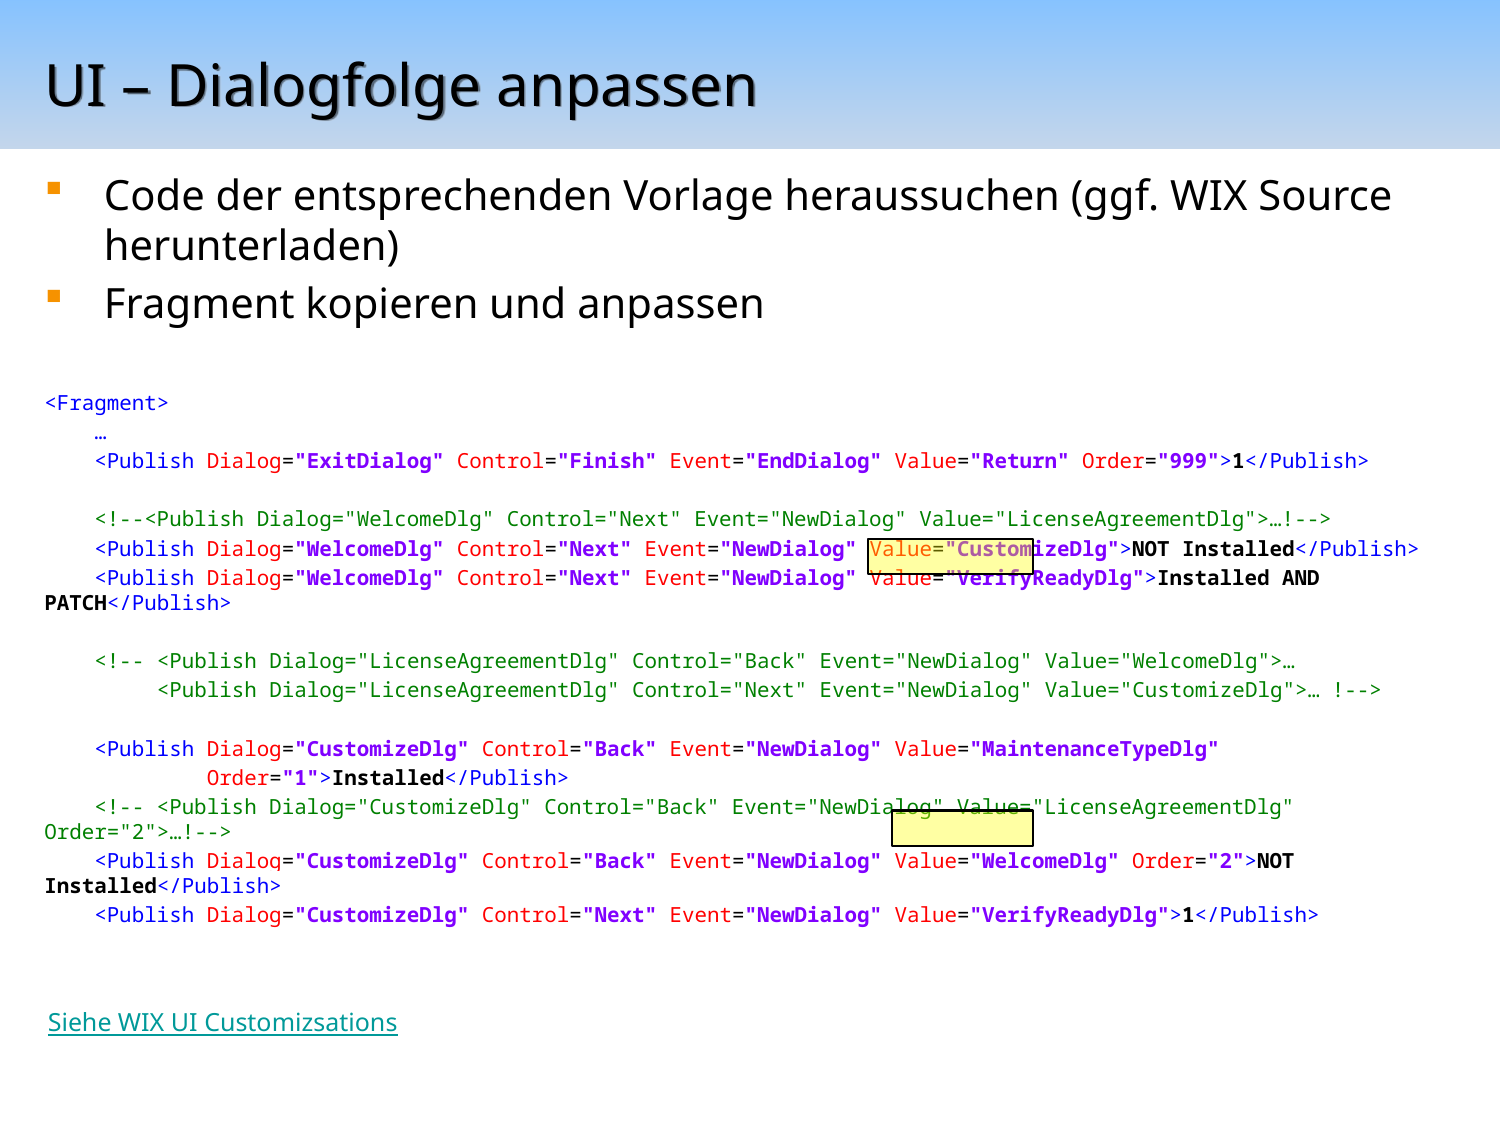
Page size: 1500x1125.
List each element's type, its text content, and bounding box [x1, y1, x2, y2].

list Code der entsprechenden Vorlage heraussuchen (ggf. WIX Source herunterladen) Fragment kopieren und anpassen <Fragment> … <Publish Dialog="ExitDialog" Control="Finish" Event="EndDialog" Value="Return" Order="999">1</Publish> <!--<Publish Dialog="WelcomeDlg" Control="Next" Event="NewDialog" Value="LicenseAgreementDlg">…!--> <Publish Dialog="WelcomeDlg" Control="Next" Event="NewDialog" Value="CustomizeDlg">NOT Installed</Publish> <Publish Dialog="WelcomeDlg" Control="Next" Event="NewDialog" Value="VerifyReadyDlg">Installed AND PATCH</Publish> <!-- <Publish Dialog="LicenseAgreementDlg" Control="Back" Event="NewDialog" Value="WelcomeDlg">… <Publish Dialog="LicenseAgreementDlg" Control="Next" Event="NewDialog" Value="CustomizeDlg">… !--> <Publish Dialog="CustomizeDlg" Control="Back" Event="NewDialog" Value="MaintenanceTypeDlg" Order="1">Installed</Publish> <!-- <Publish Dialog="CustomizeDlg" Control="Back" Event="NewDialog" Value="LicenseAgreementDlg" Order="2">…!--> <Publish Dialog="CustomizeDlg" Control="Back" Event="NewDialog" Value="WelcomeDlg" Order="2">NOT Installed</Publish> <Publish Dialog="CustomizeDlg" Control="Next" Event="NewDialog" Value="VerifyReadyDlg">1</Publish> [29, 160, 1471, 1125]
text_box [890, 808, 1036, 848]
title UI – Dialogfolge anpassen [29, 29, 1471, 138]
text_box Siehe WIX UI Customizsations [33, 999, 784, 1049]
text_box [866, 537, 1036, 576]
